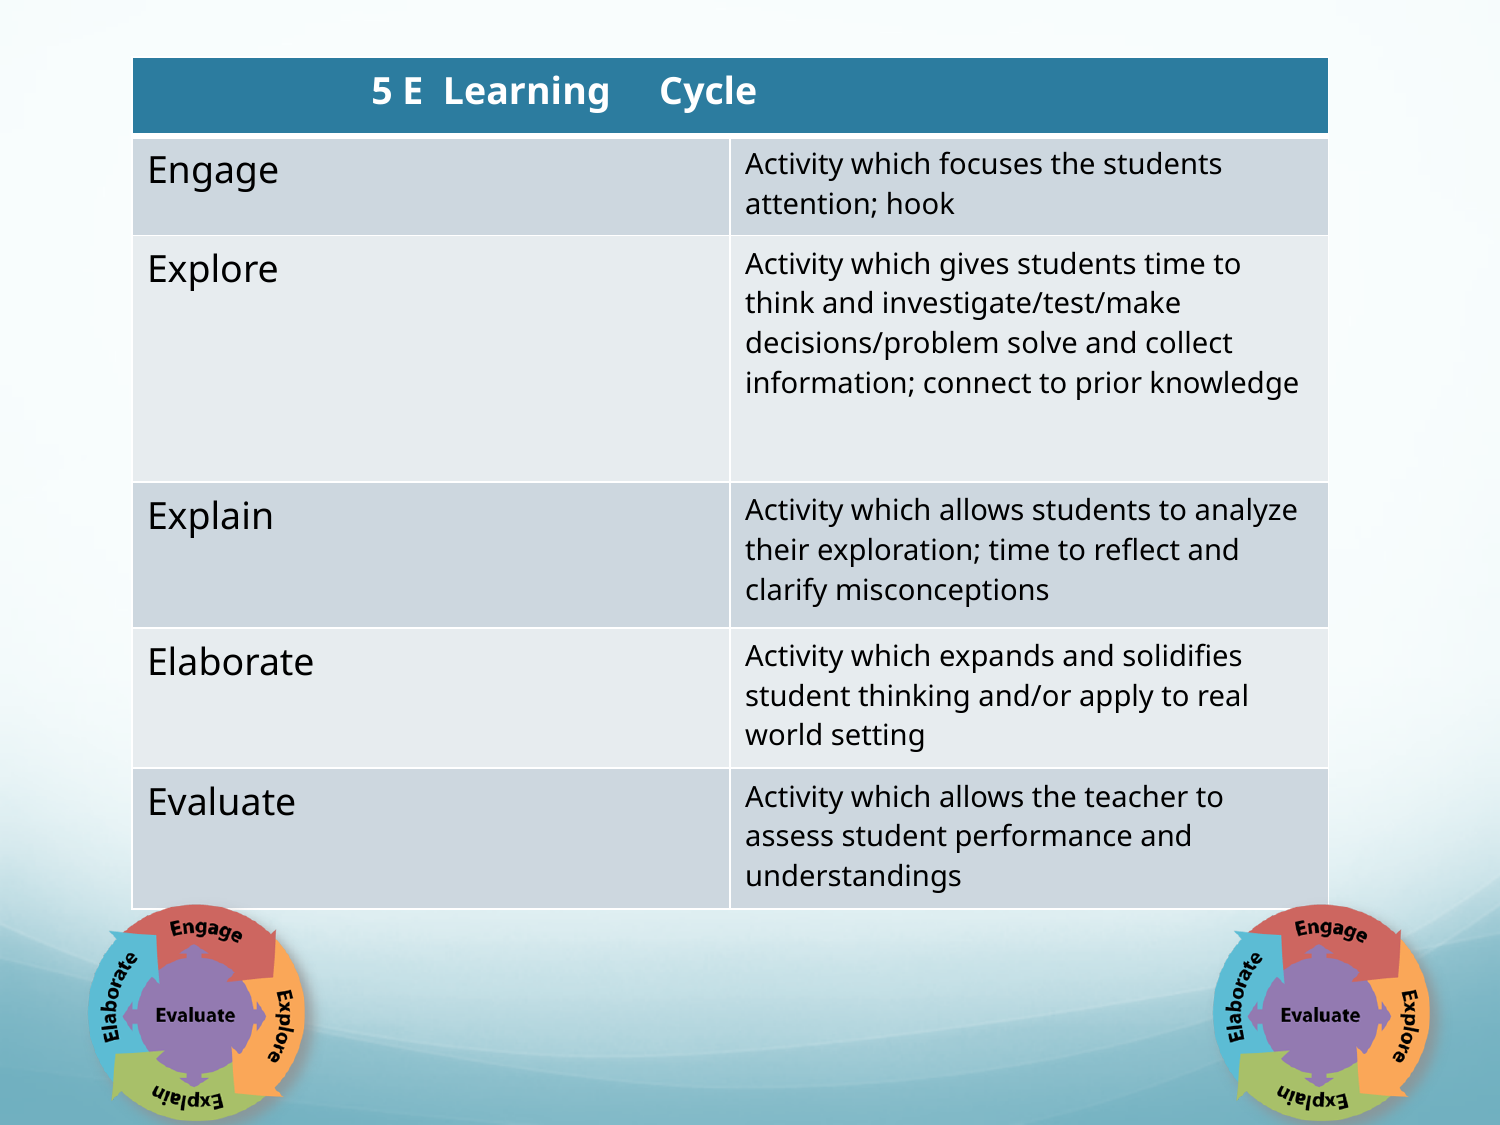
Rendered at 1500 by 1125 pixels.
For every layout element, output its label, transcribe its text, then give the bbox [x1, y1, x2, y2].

picture [1204, 897, 1453, 1125]
table_cell Explore [133, 236, 729, 481]
picture [80, 897, 329, 1125]
table_header 5 E Learning Cycle [133, 58, 1328, 133]
table_cell Activity which expands and solidifies student thinking and/or apply to real world setting [731, 629, 1328, 767]
table_cell Activity which allows the teacher to assess student performance and understandings [731, 769, 1328, 908]
table_cell Evaluate [133, 769, 729, 908]
table_cell Elaborate [133, 629, 729, 767]
table_cell Activity which allows students to analyze their exploration; time to reflect and clarify misconceptions [731, 483, 1328, 627]
table_cell Activity which gives students time to think and investigate/test/make decisions/problem solve and collect information; connect to prior knowledge [731, 236, 1328, 481]
table_cell Explain [133, 483, 729, 627]
table_cell Activity which focuses the students attention; hook [731, 139, 1328, 235]
table_cell Engage [133, 139, 729, 235]
